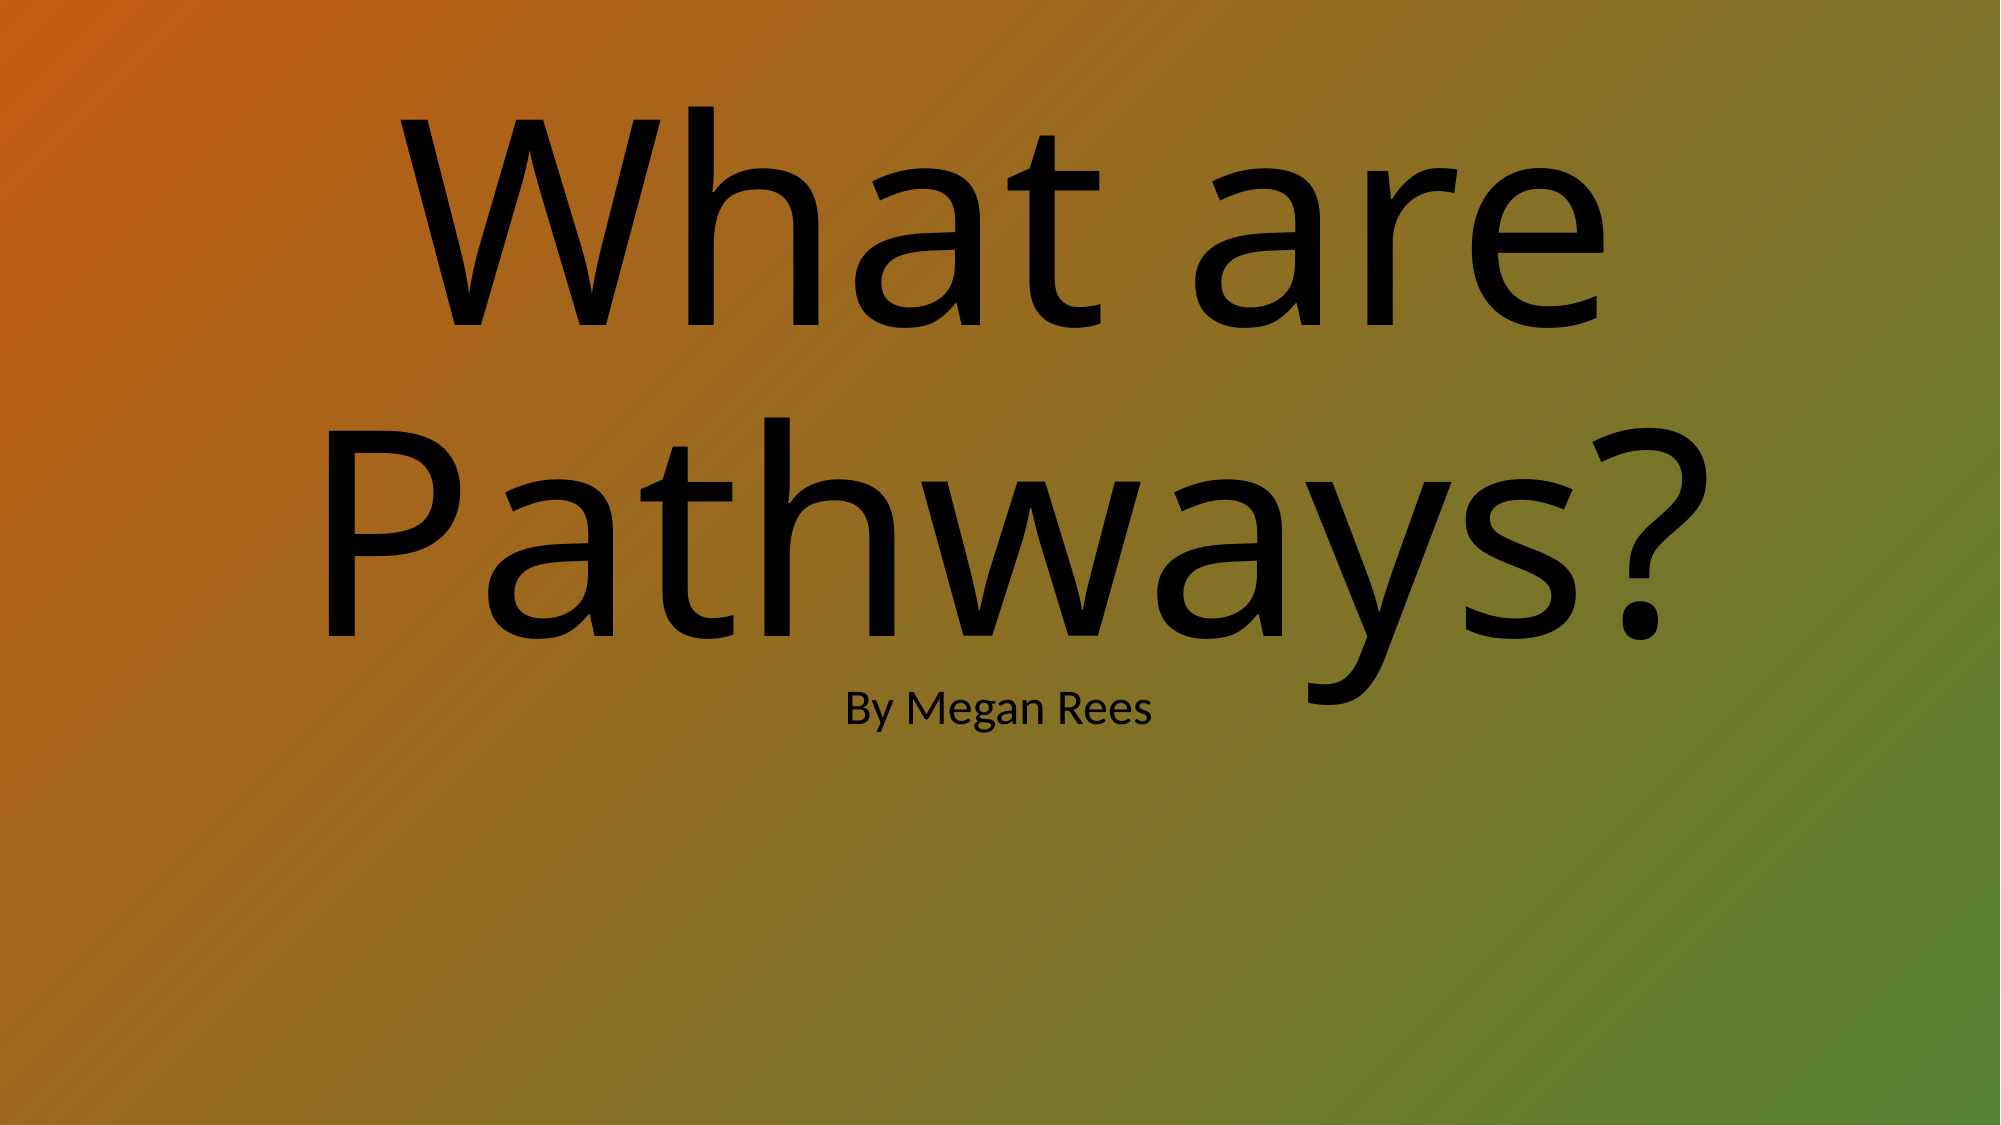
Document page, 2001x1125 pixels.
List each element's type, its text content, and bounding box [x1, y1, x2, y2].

title What are Pathways? [258, 313, 1758, 706]
subtitle By Megan Rees [248, 673, 1749, 946]
